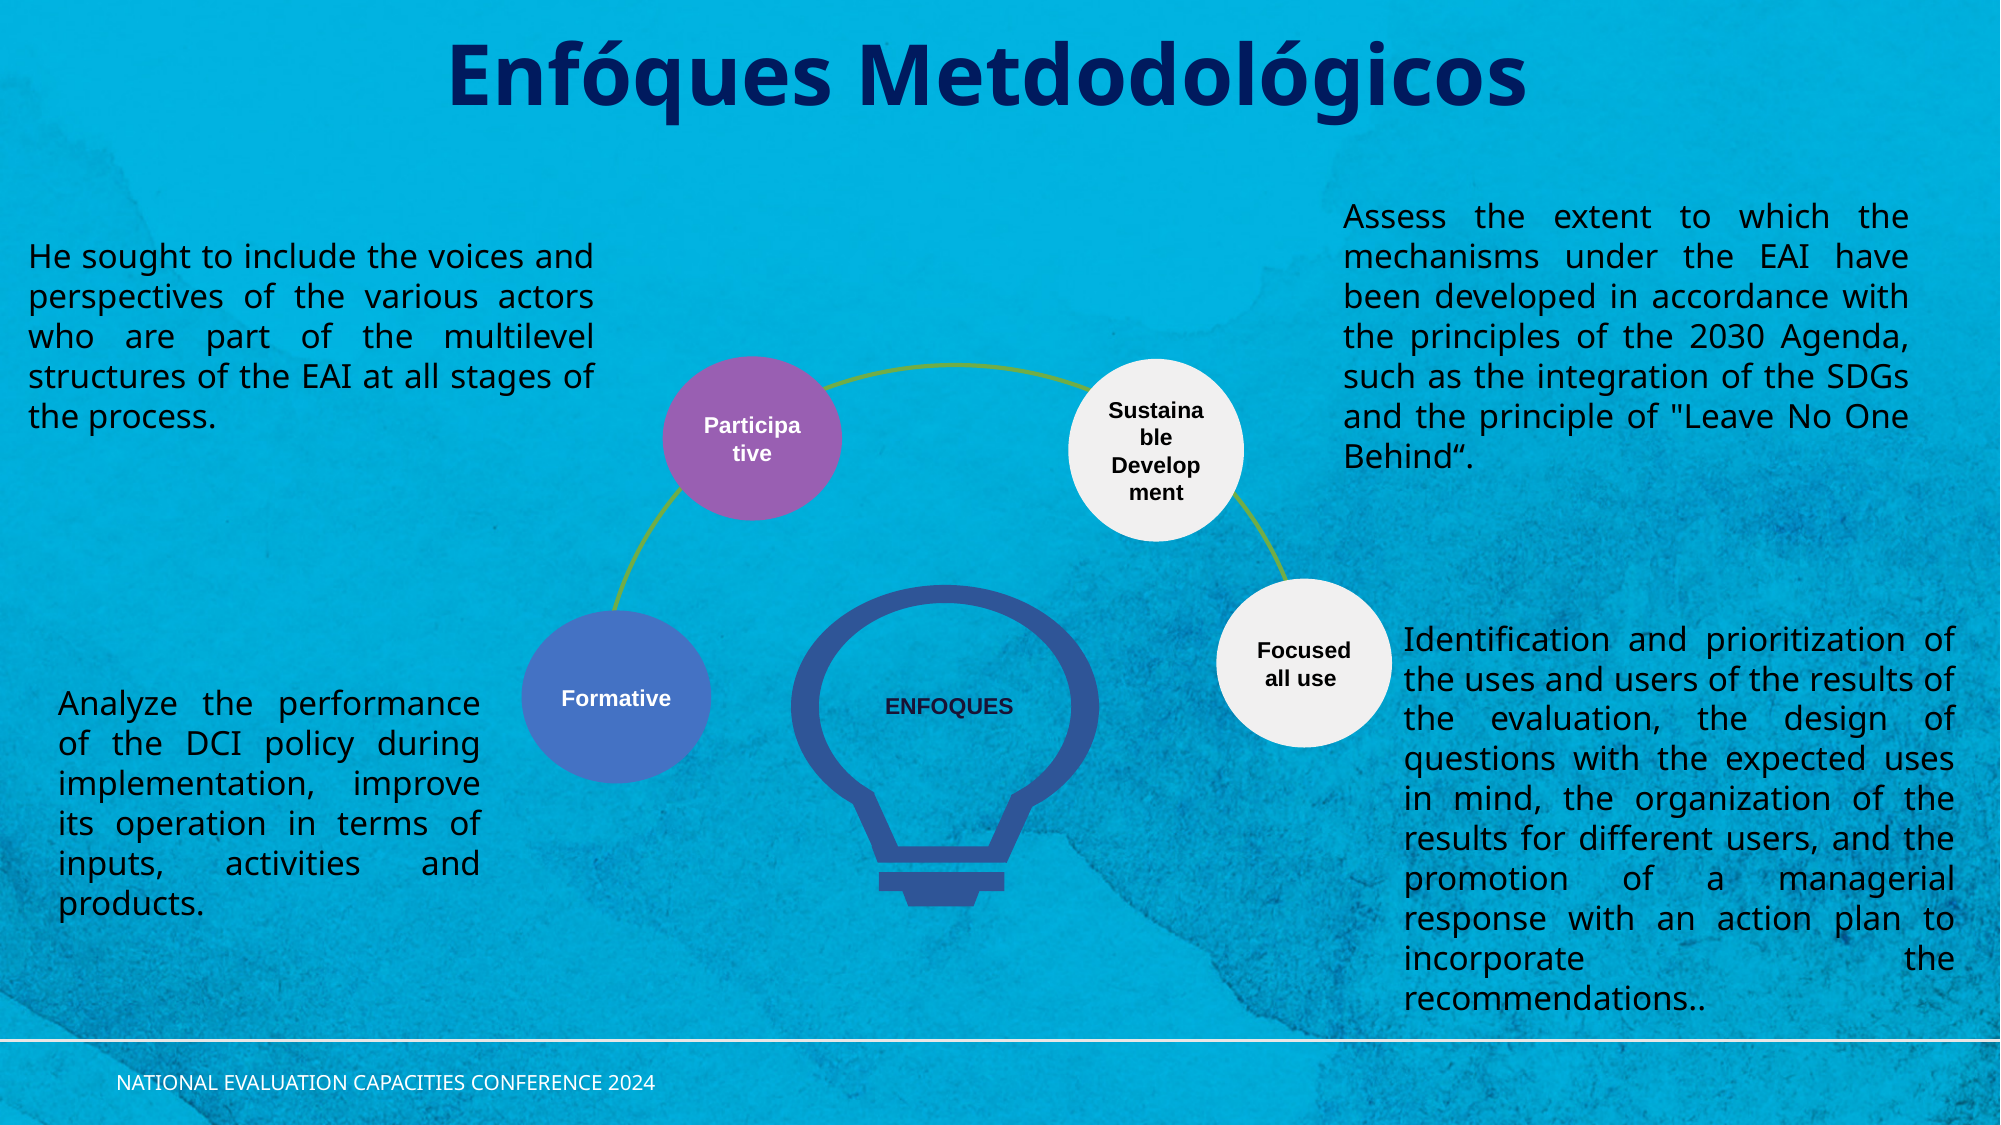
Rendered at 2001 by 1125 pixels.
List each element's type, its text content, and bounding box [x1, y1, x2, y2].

text_box He sought to include the voices and perspectives of the various actors who are part of the multilevel structures of the EAI at all stages of the process. [13, 228, 611, 443]
text_box Identification and prioritization of the uses and users of the results of the evaluation, the design of questions with the expected uses in mind, the organization of the results for different users, and the promotion of a managerial response with an action plan to incorporate the recommendations.. [1393, 610, 1971, 1025]
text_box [520, 355, 1393, 1036]
text_box Analyze the performance of the DCI policy during implementation, improve its operation in terms of inputs, activities and products. [43, 674, 497, 930]
text_box Assess the extent to which the mechanisms under the EAI have been developed in accordance with the principles of the 2030 Agenda, such as the integration of the SDGs and the principle of "Leave No One Behind“. [1328, 188, 1926, 483]
title Enfóques Metdodológicos [103, 24, 1872, 131]
